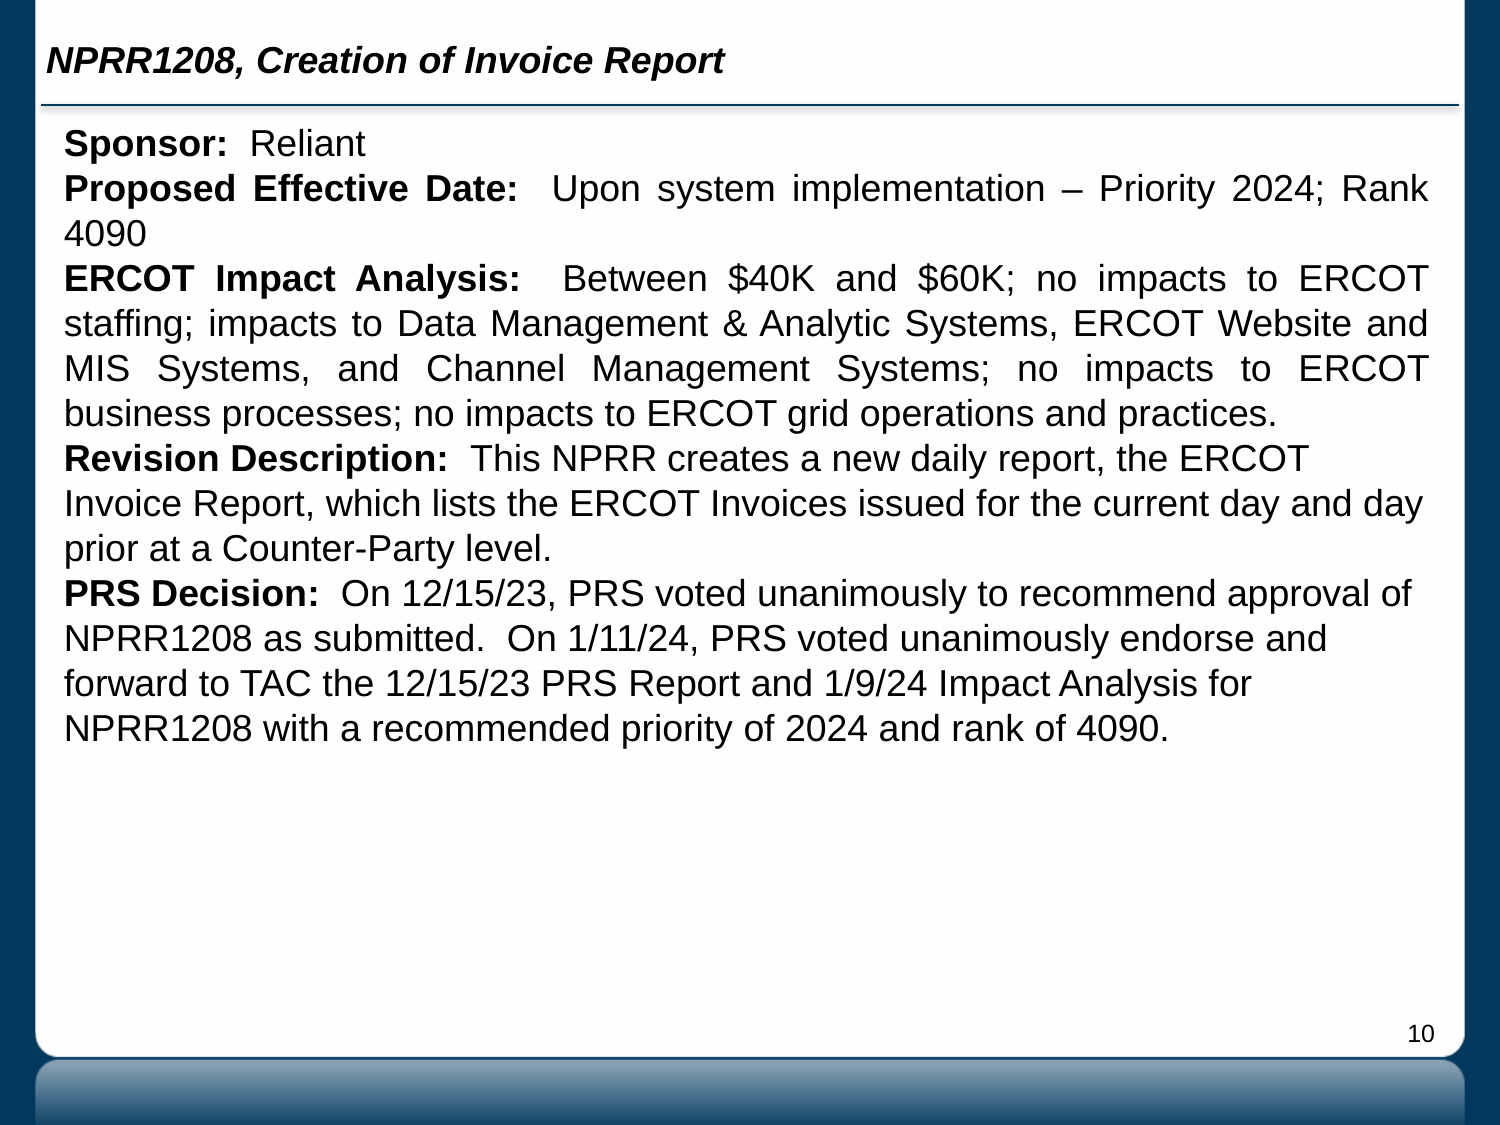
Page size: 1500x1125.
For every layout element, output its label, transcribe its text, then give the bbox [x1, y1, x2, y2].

text_box Sponsor: Reliant Proposed Effective Date: Upon system implementation – Priority 2024; Rank 4090 ERCOT Impact Analysis: Between $40K and $60K; no impacts to ERCOT staffing; impacts to Data Management & Analytic Systems, ERCOT Website and MIS Systems, and Channel Management Systems; no impacts to ERCOT business processes; no impacts to ERCOT grid operations and practices. Revision Description: This NPRR creates a new daily report, the ERCOT Invoice Report, which lists the ERCOT Invoices issued for the current day and day prior at a Counter-Party level. PRS Decision: On 12/15/23, PRS voted unanimously to recommend approval of NPRR1208 as submitted. On 1/11/24, PRS voted unanimously endorse and forward to TAC the 12/15/23 PRS Report and 1/9/24 Impact Analysis for NPRR1208 with a recommended priority of 2024 and rank of 4090. [11, 111, 1444, 756]
title NPRR1208, Creation of Invoice Report [31, 20, 1464, 97]
picture [35, 0, 1465, 1125]
